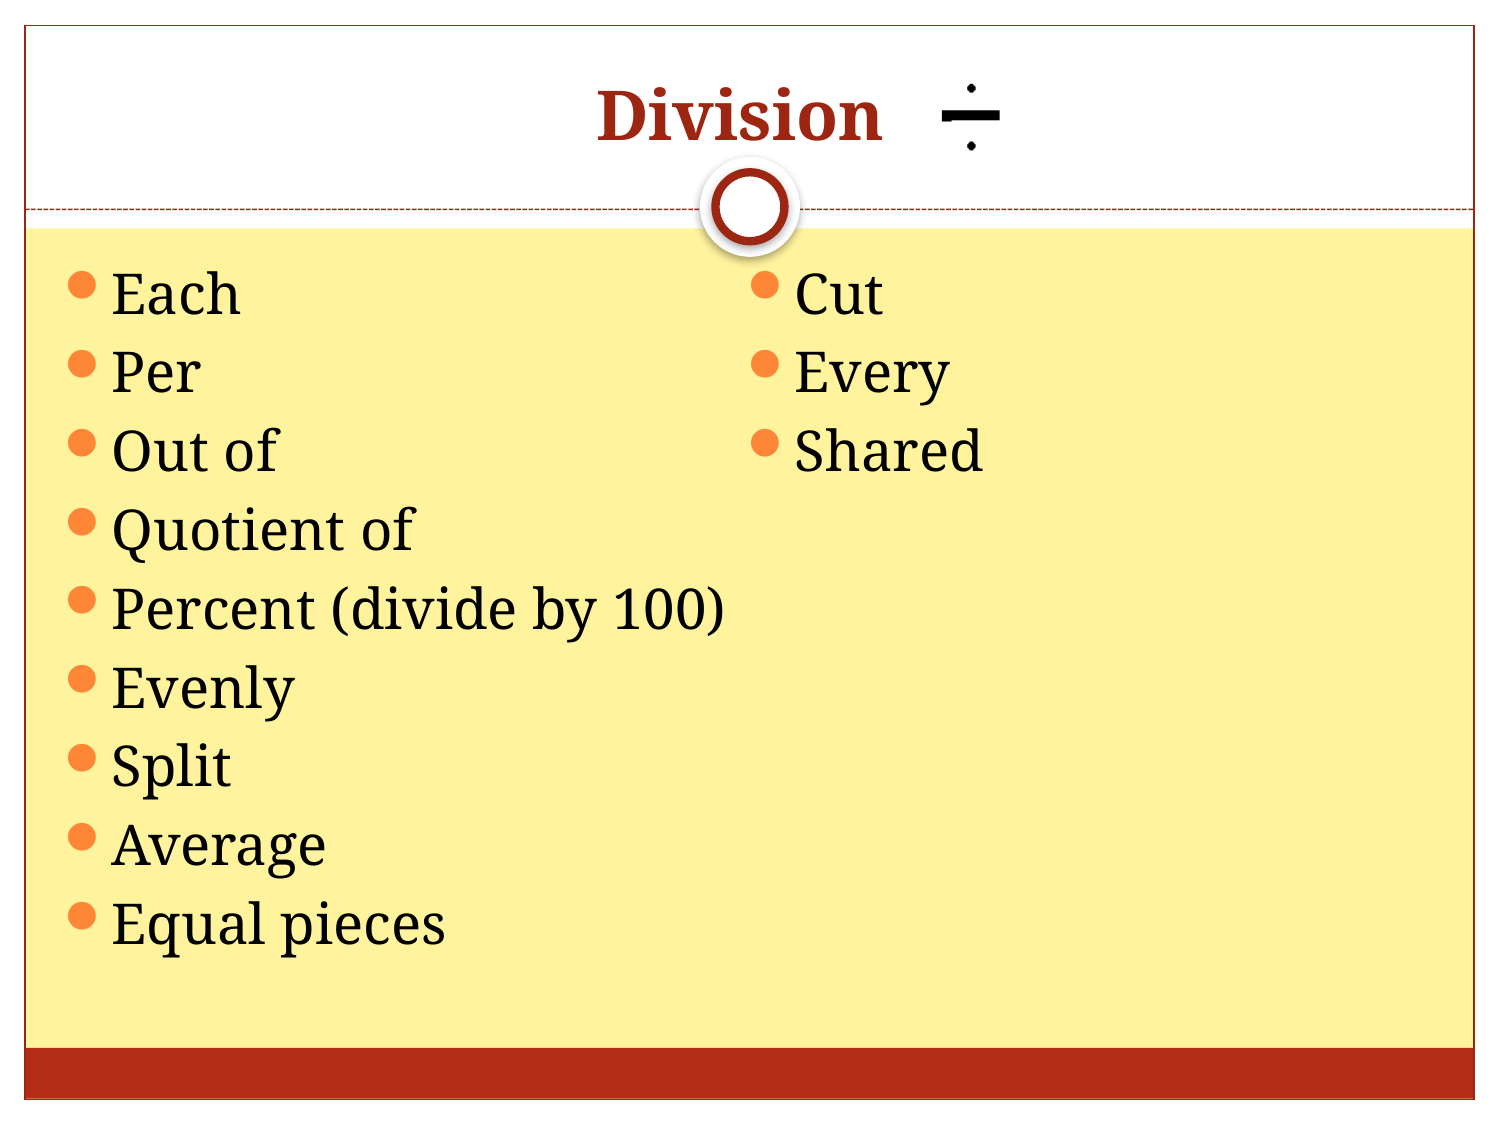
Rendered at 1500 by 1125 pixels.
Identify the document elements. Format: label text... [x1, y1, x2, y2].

picture [924, 74, 1013, 163]
title Division [49, 37, 1450, 162]
list Each Per Out of Quotient of Percent (divide by 100) Evenly Split Average Equal pieces Cut Every Shared [49, 250, 1445, 1001]
